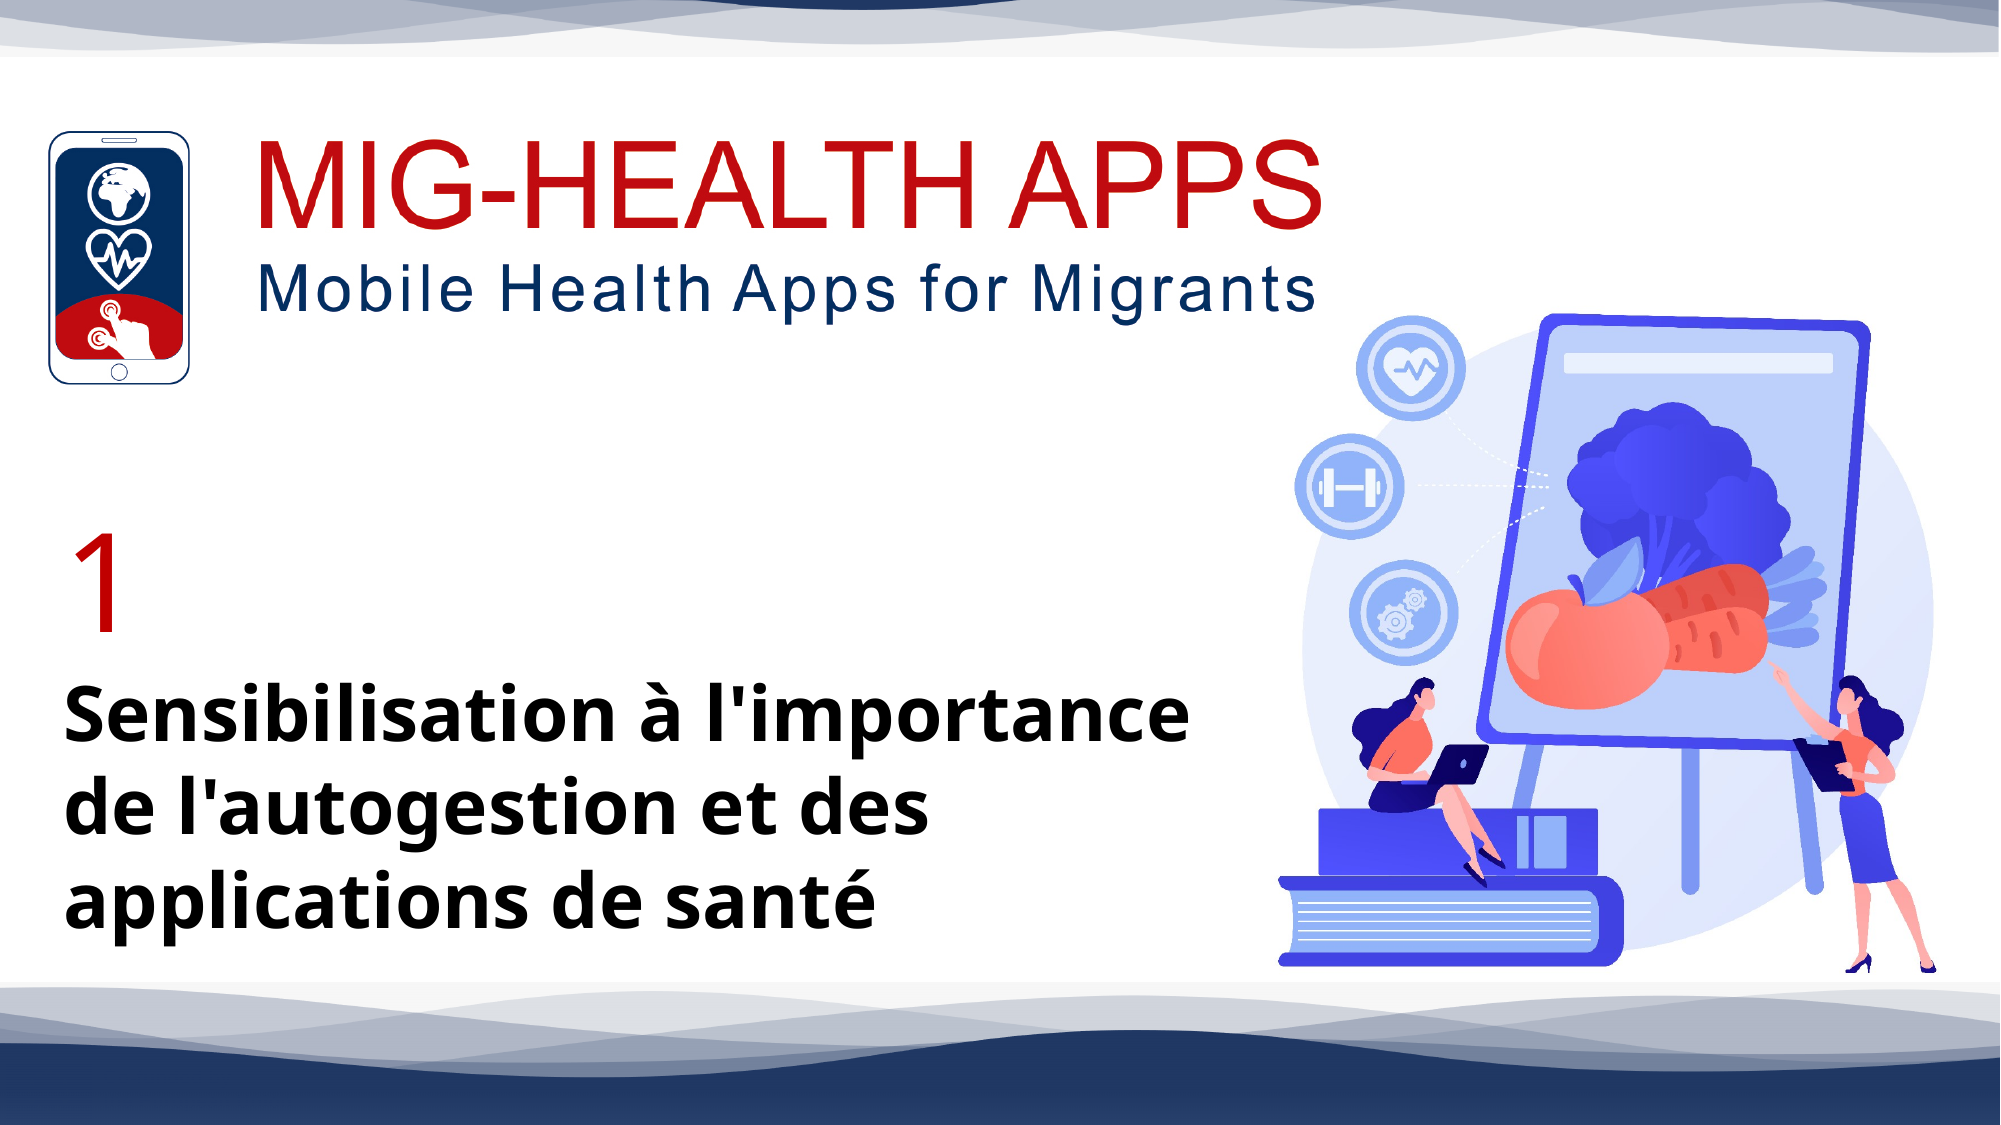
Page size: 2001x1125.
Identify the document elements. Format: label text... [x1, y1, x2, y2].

text_box 1 Sensibilisation à l'importance de l'autogestion et des applications de santé [48, 489, 1256, 964]
picture [0, 61, 2000, 1125]
picture [0, 0, 1999, 57]
picture [48, 131, 191, 385]
